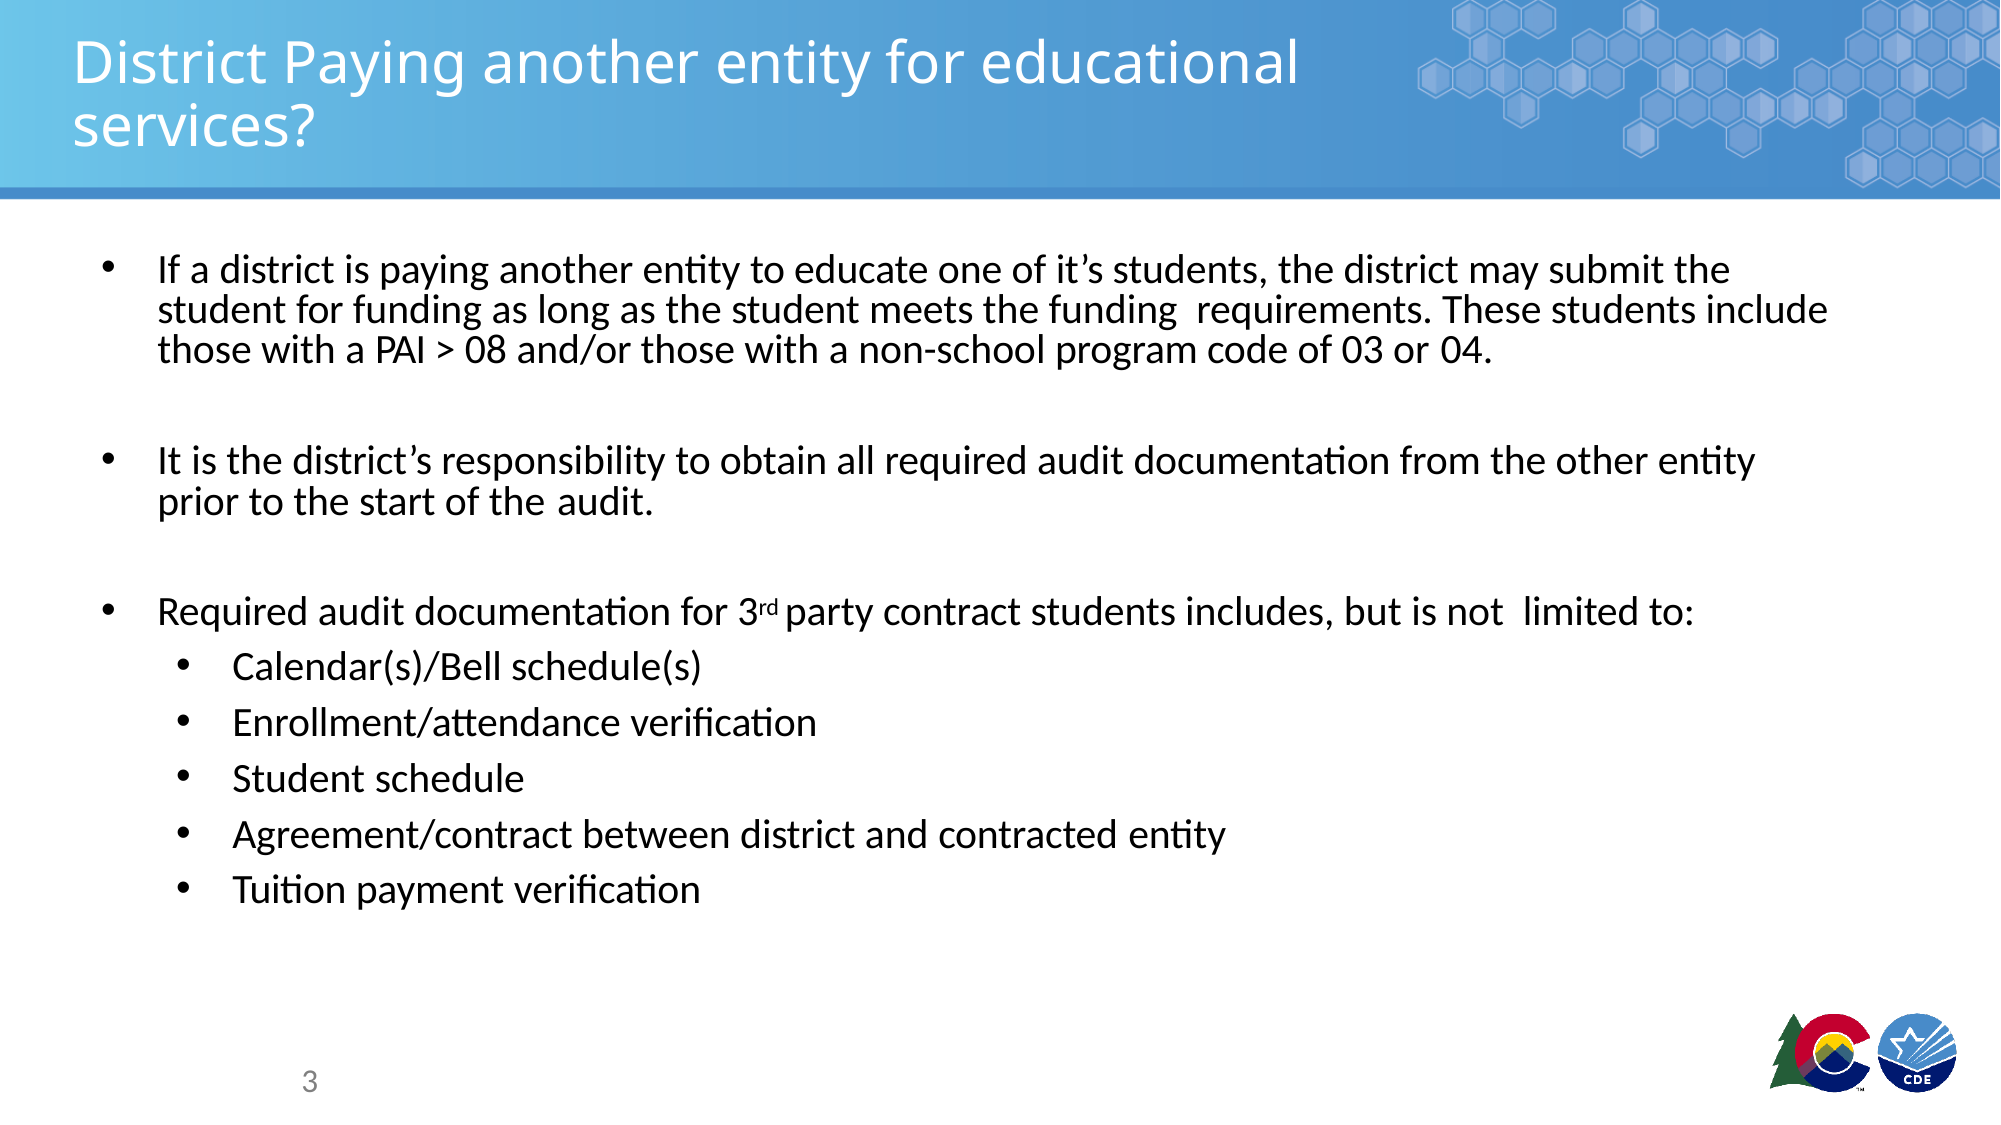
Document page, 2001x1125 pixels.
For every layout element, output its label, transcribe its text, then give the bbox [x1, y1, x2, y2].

picture [1768, 1012, 1957, 1093]
picture [0, 0, 2000, 200]
text_box 3 [297, 1066, 350, 1100]
text_box If a district is paying another entity to educate one of it’s students, the district may submit the student for funding as long as the student meets the funding requirements. These students include those with a PAI > 08 and/or those with a non-school program code of 03 or 04. It is the district’s responsibility to obtain all required audit documentation from the other entity prior to the start of the audit. Required audit documentation for 3rd party contract students includes, but is not limited to: Calendar(s)/Bell schedule(s) Enrollment/attendance verification Student schedule Agreement/contract between district and contracted entity Tuition payment verification [99, 250, 1872, 913]
title District Paying another entity for educational services? [72, 33, 1396, 182]
